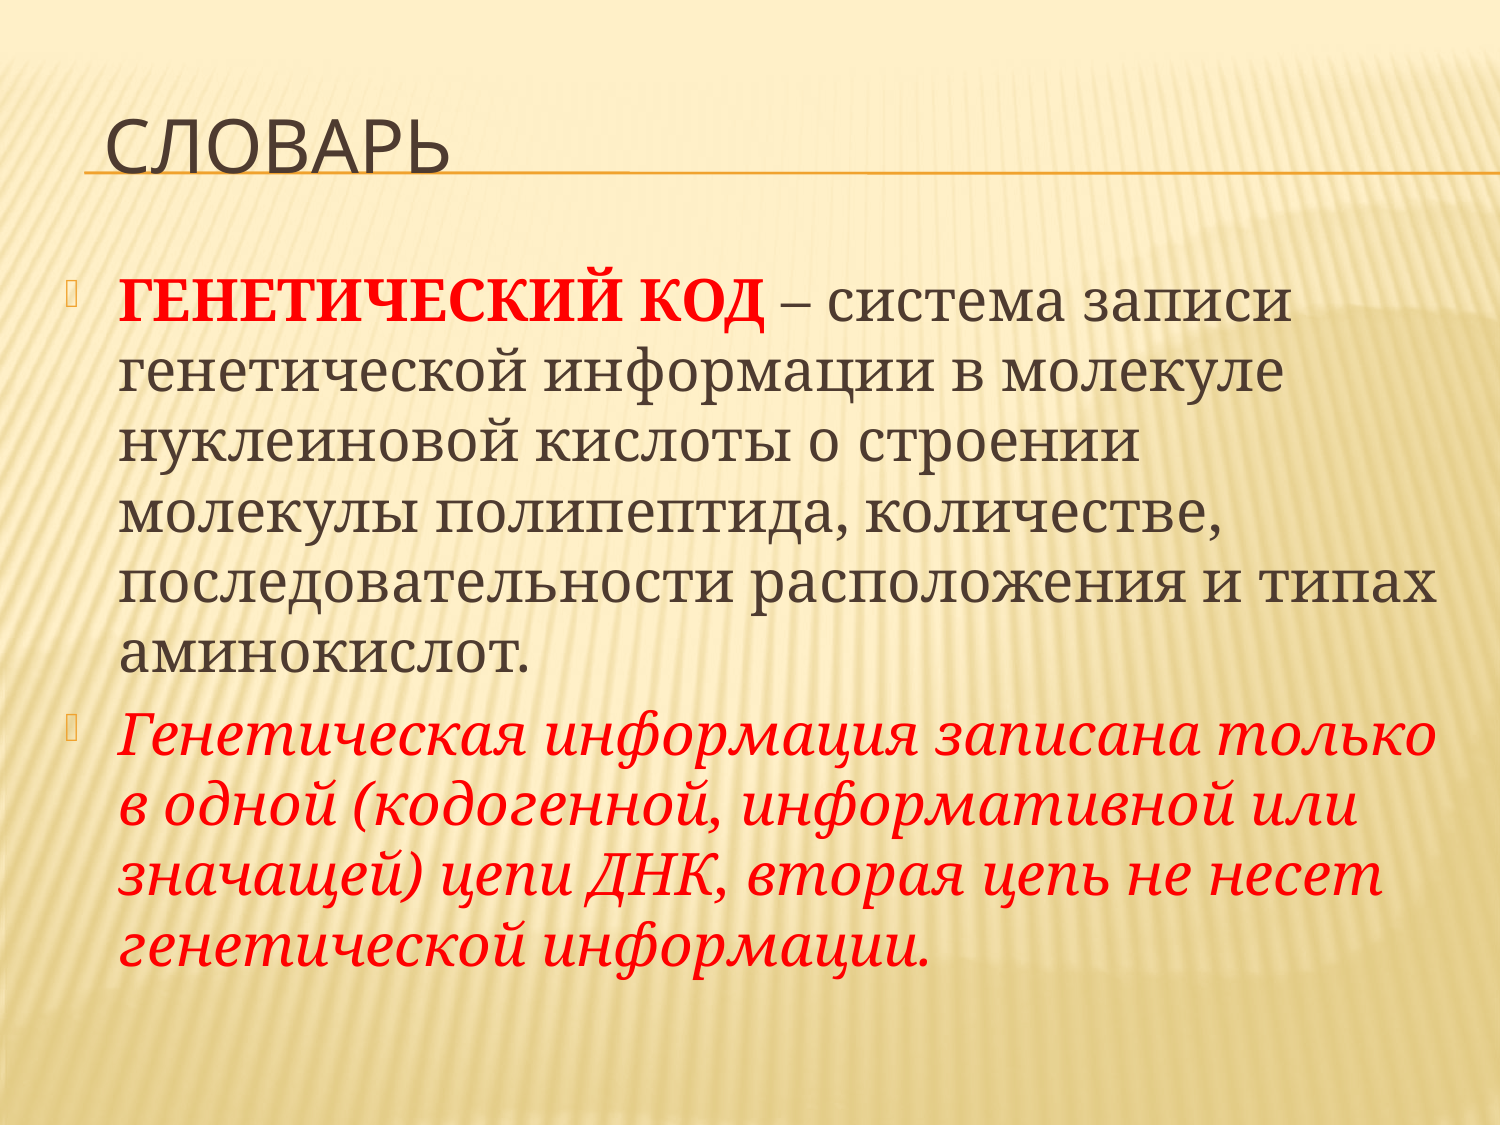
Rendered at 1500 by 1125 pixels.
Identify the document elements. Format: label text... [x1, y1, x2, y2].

title СЛОВАРЬ [50, 75, 1475, 213]
list ГЕНЕТИЧЕСКИЙ КОД – система записи генетической информации в молекуле нуклеиновой кислоты о строении молекулы полипептида, количестве, последовательности расположения и типах аминокислот. Генетическая информация записана только в одной (кодогенной, информативной или значащей) цепи ДНК, вторая цепь не несет генетической информации. [50, 254, 1475, 998]
